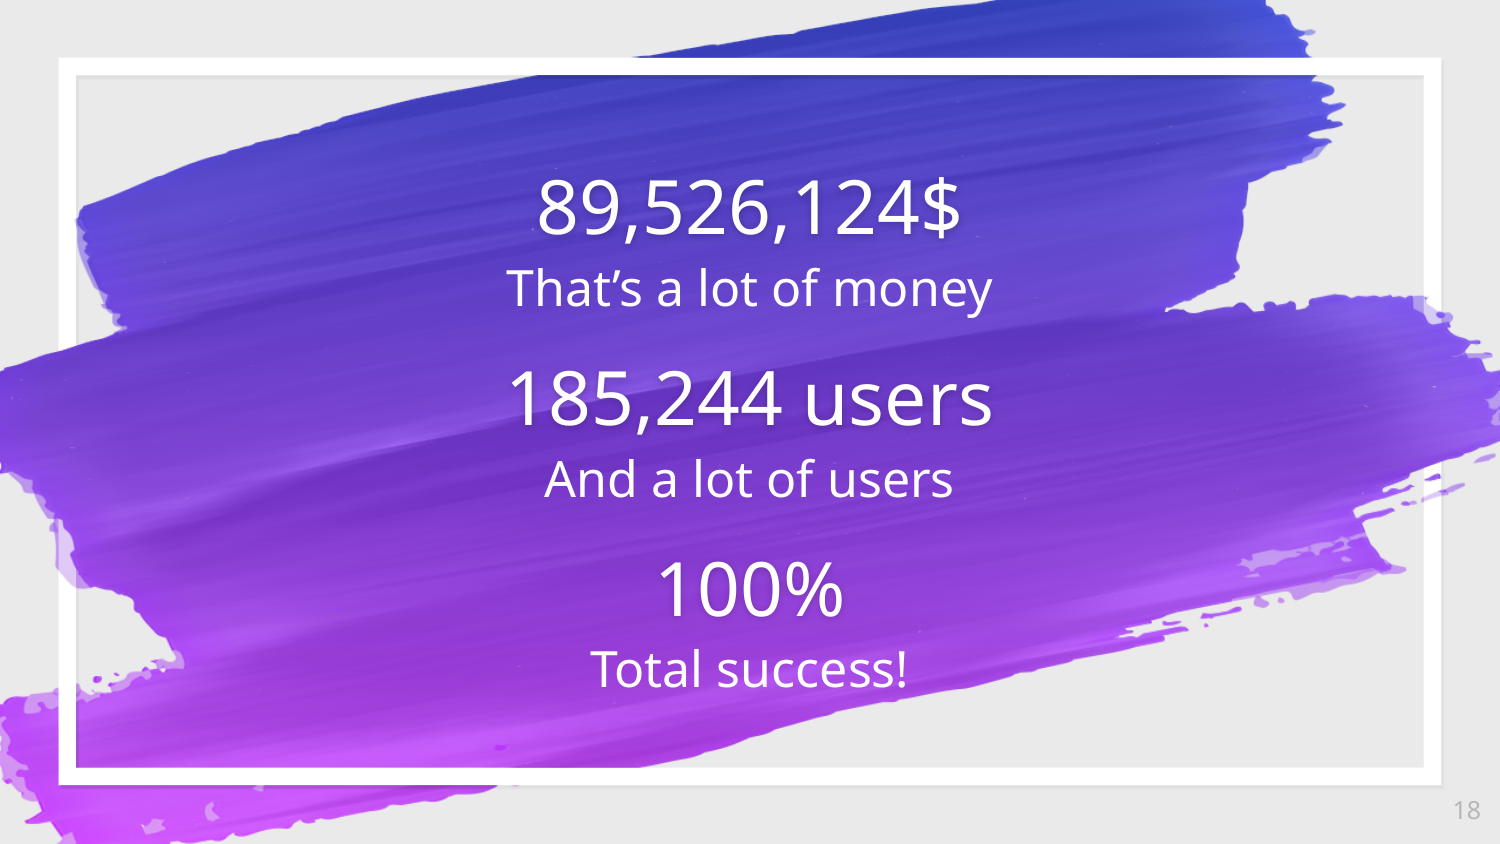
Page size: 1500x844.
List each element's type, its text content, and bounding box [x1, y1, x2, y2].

slide_number 18 [1391, 779, 1482, 844]
title 100% [112, 512, 1388, 625]
subtitle And a lot of users [112, 434, 1388, 511]
title 185,244 users [112, 321, 1388, 434]
picture [0, 0, 1500, 844]
title 89,526,124$ [112, 131, 1388, 244]
subtitle That’s a lot of money [112, 244, 1388, 320]
subtitle Total success! [112, 625, 1388, 702]
